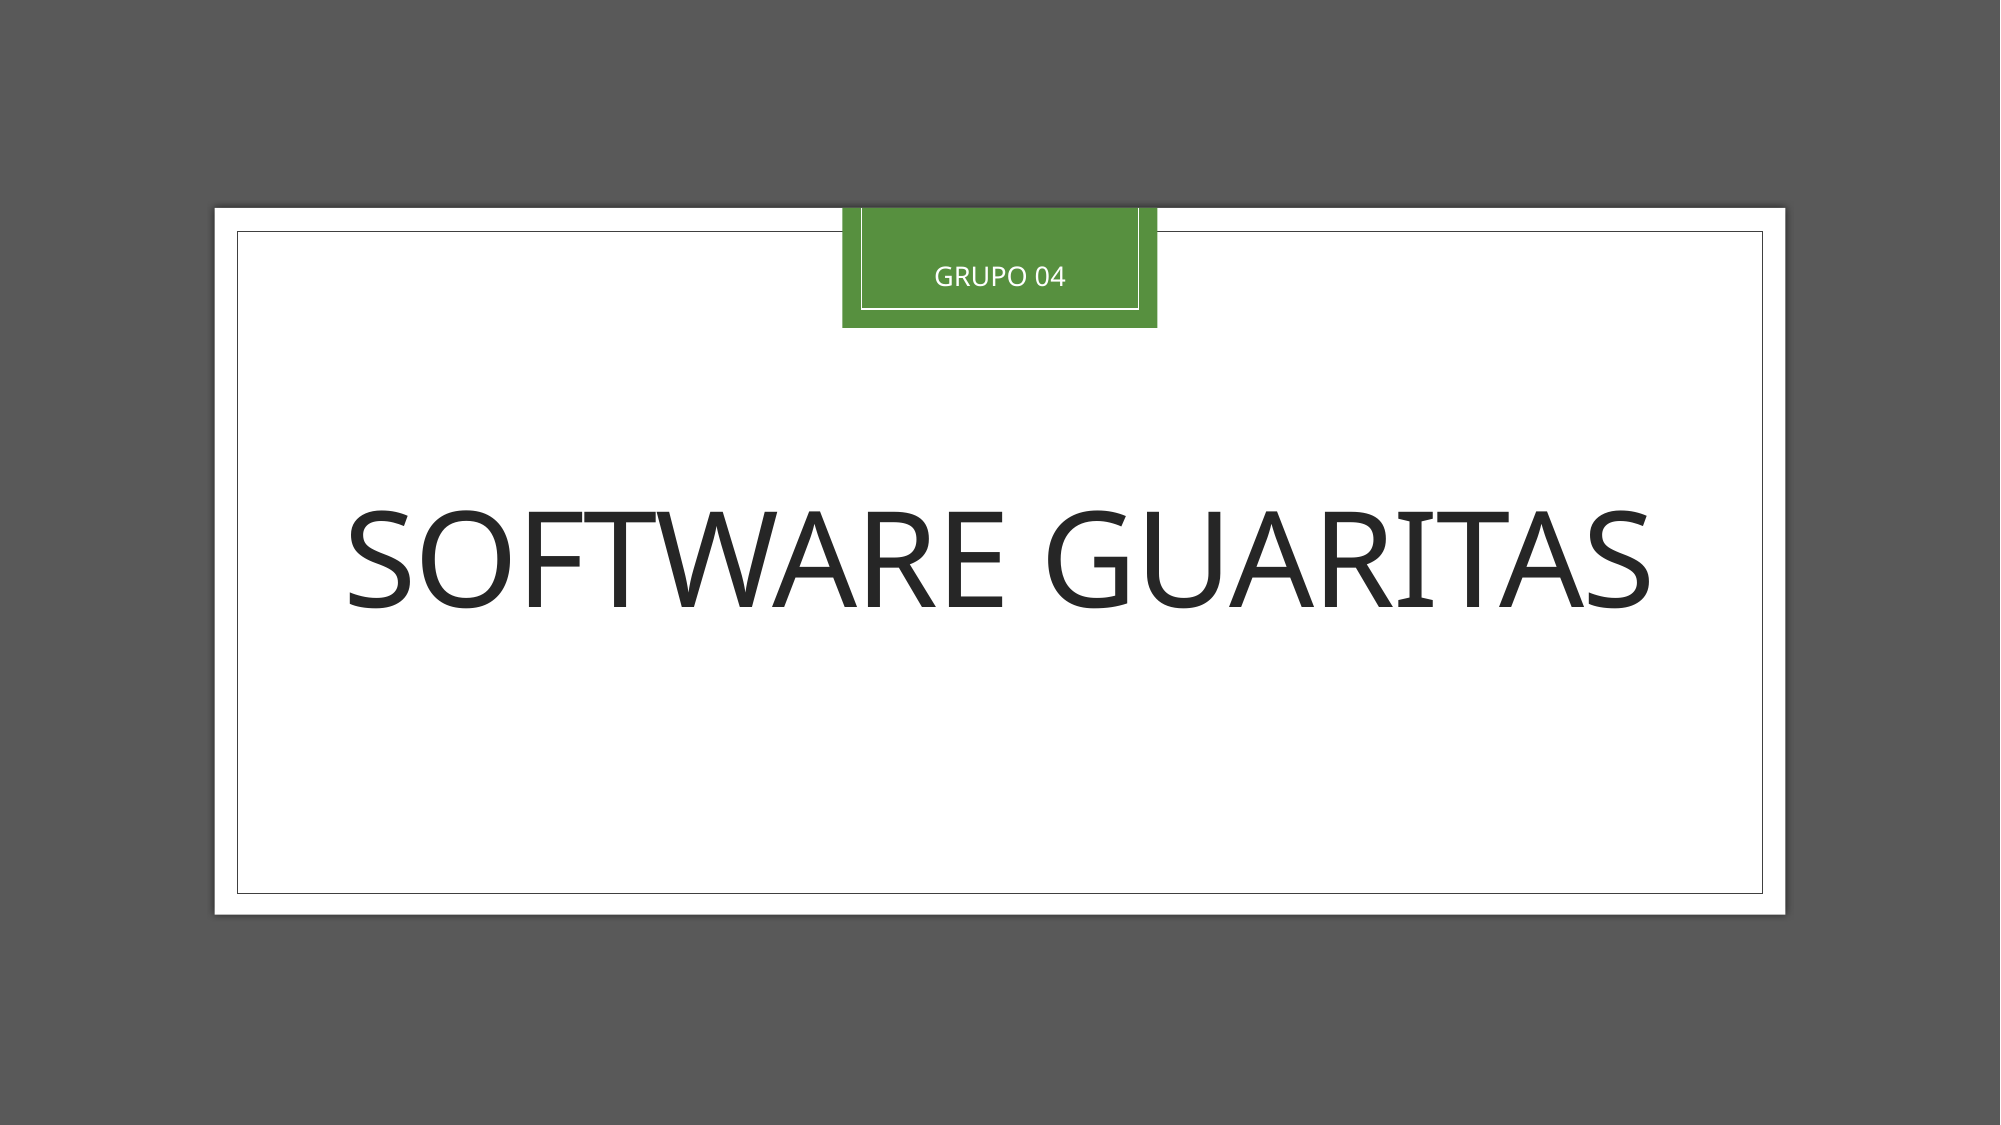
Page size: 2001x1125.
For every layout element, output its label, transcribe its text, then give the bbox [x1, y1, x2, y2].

title SOFTWARE GUARITAS [267, 368, 1733, 769]
slide_number GRUPO 04 [872, 220, 1128, 300]
